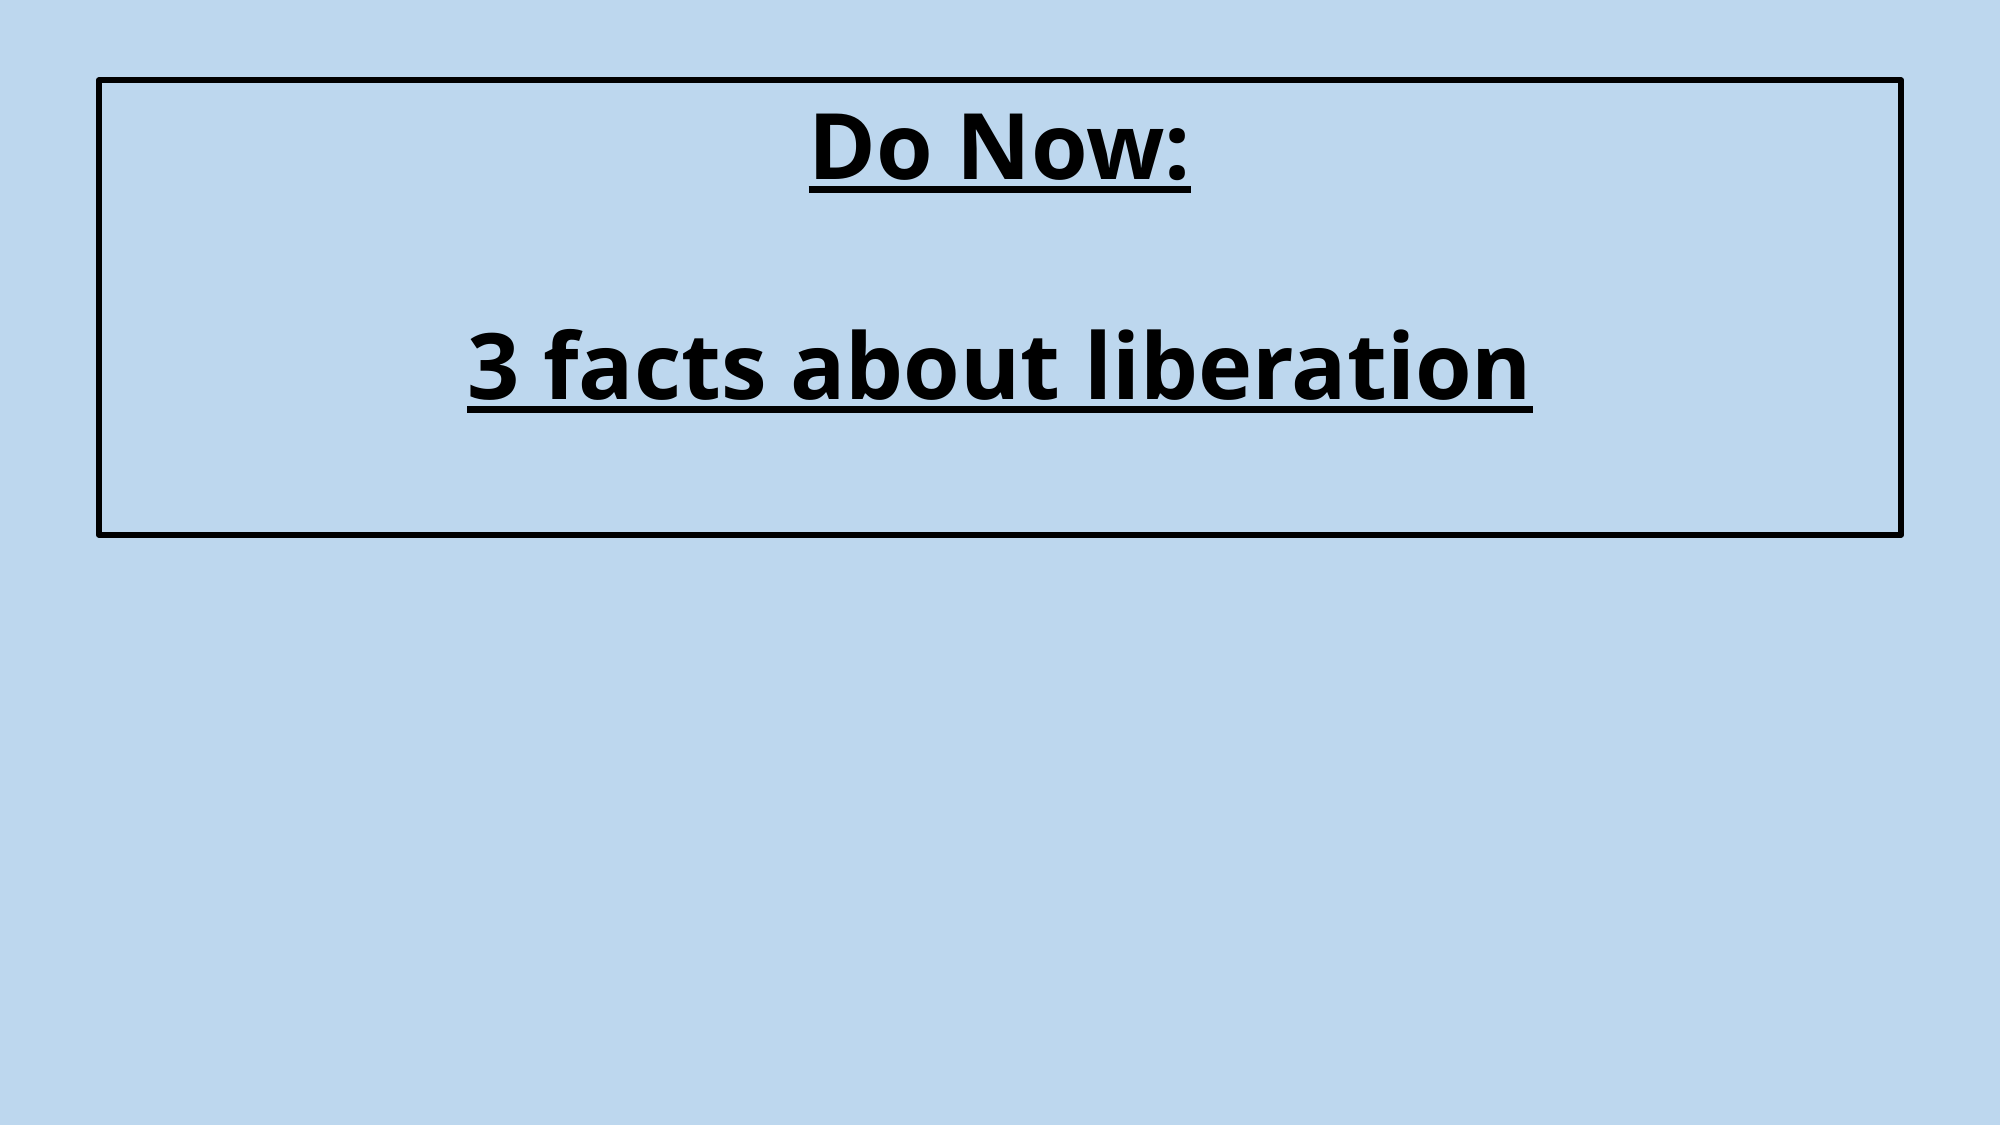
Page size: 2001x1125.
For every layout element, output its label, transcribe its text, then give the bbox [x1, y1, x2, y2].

text_box Do Now: 3 facts about liberation [98, 80, 1901, 535]
